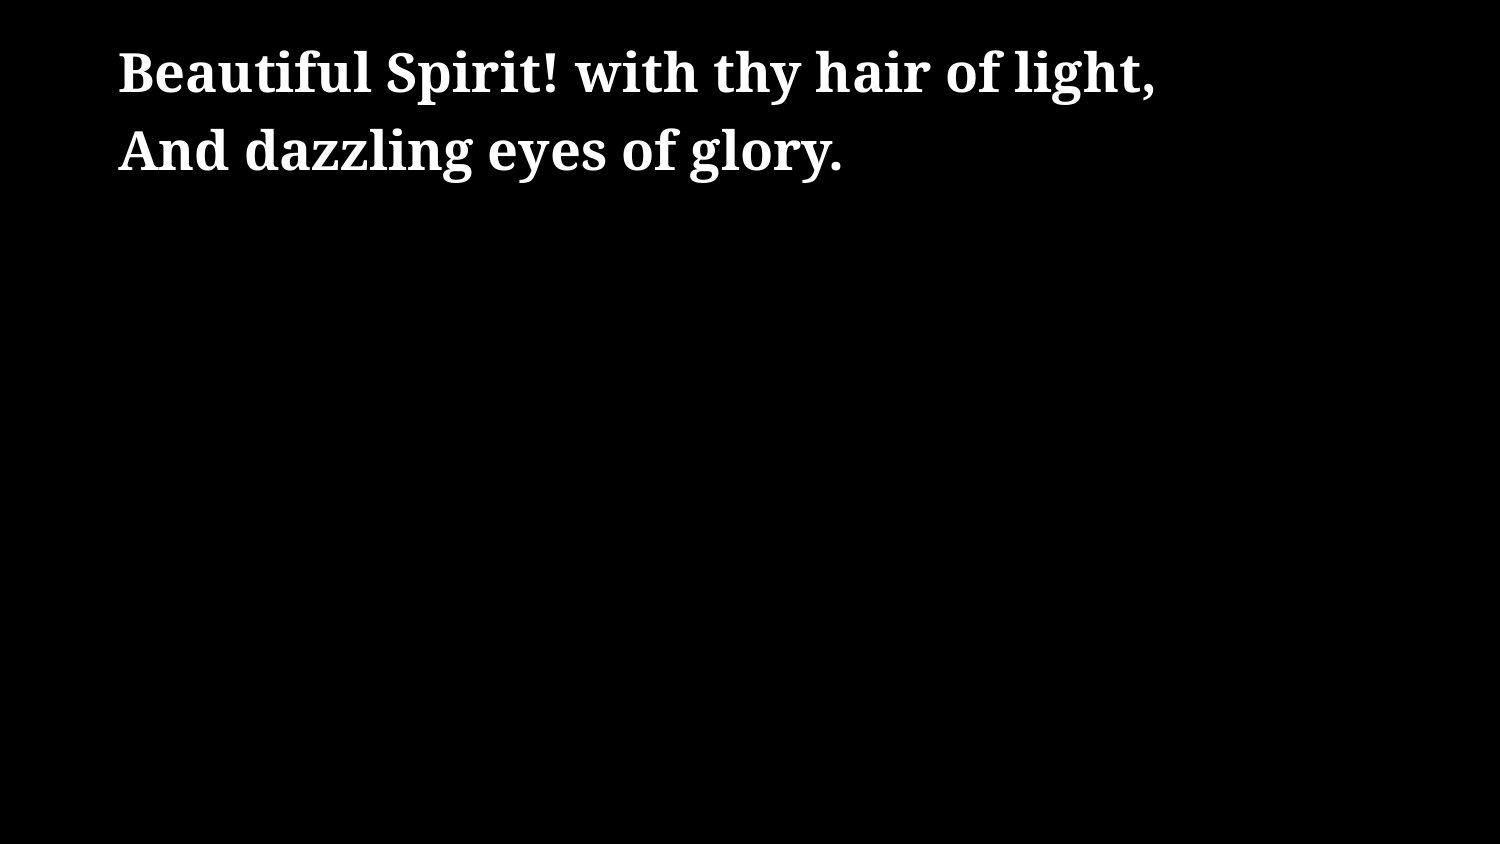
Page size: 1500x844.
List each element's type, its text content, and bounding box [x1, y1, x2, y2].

title Beautiful Spirit! with thy hair of light, And dazzling eyes of glory. [103, 17, 1397, 299]
